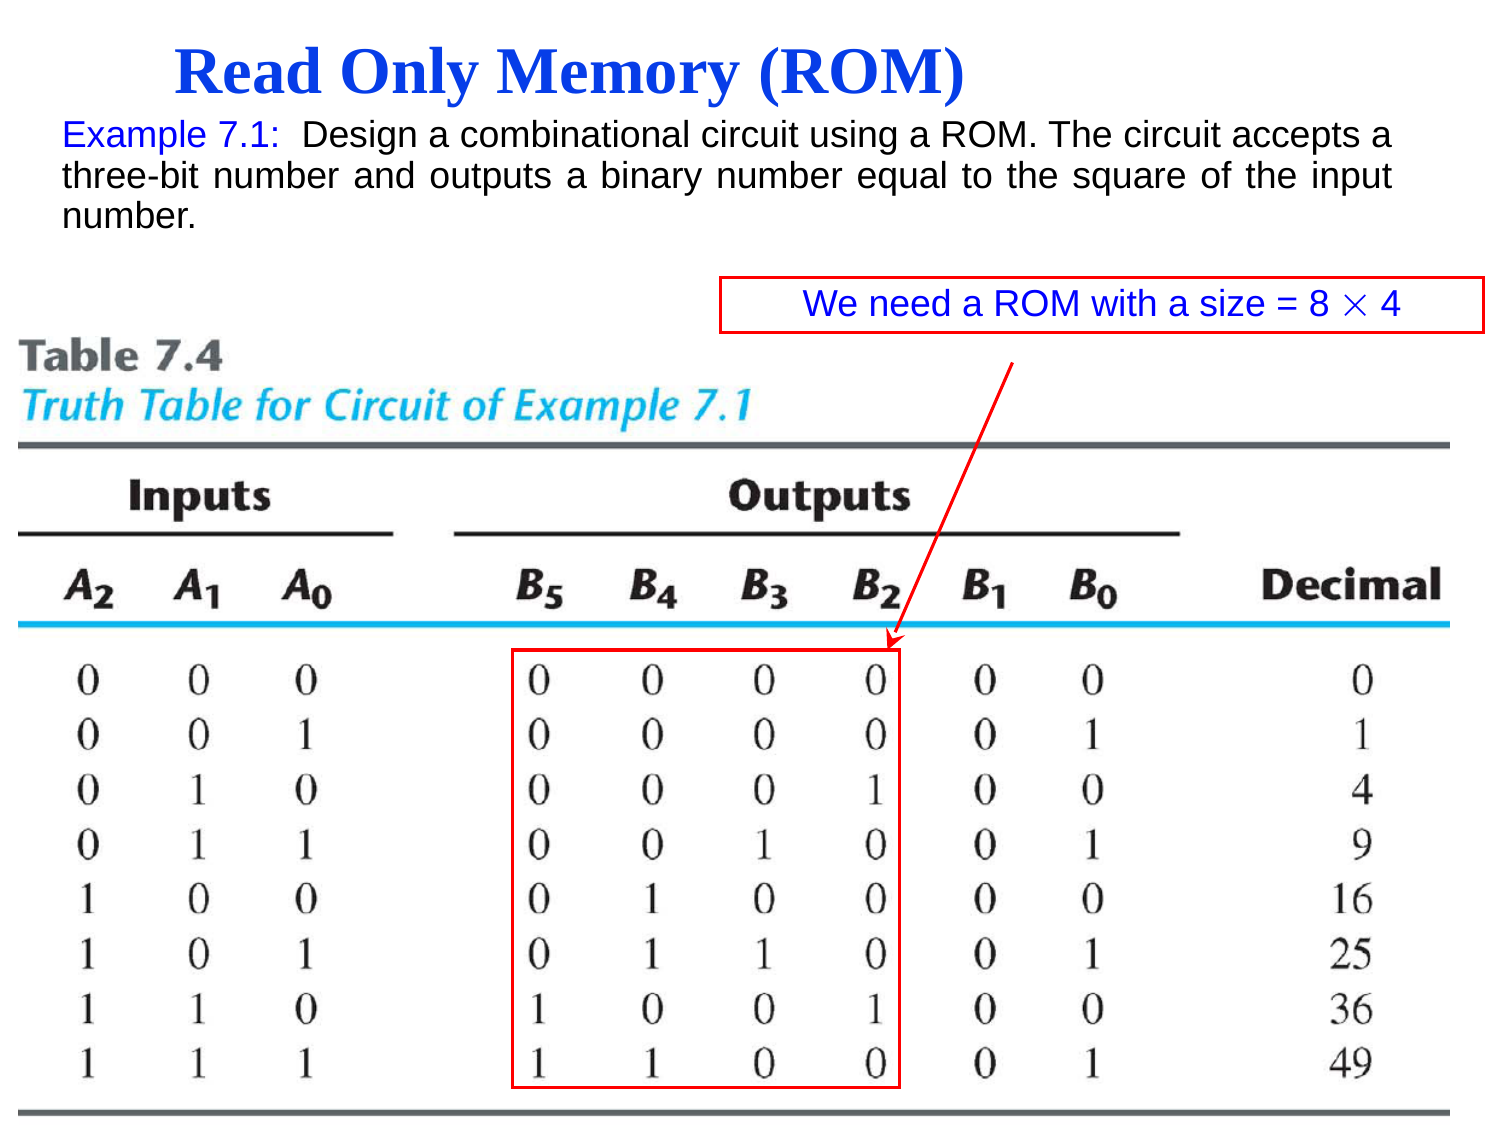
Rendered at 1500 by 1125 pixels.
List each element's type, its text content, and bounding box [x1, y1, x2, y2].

text_box We need a ROM with a size = 8  4 [720, 277, 1484, 333]
picture [18, 336, 1451, 1125]
text_box Read Only Memory (ROM) [159, 31, 1459, 109]
text_box Example 7.1: Design a combinational circuit using a ROM. The circuit accepts a three-bit number and outputs a binary number equal to the square of the input number. [47, 107, 1408, 244]
